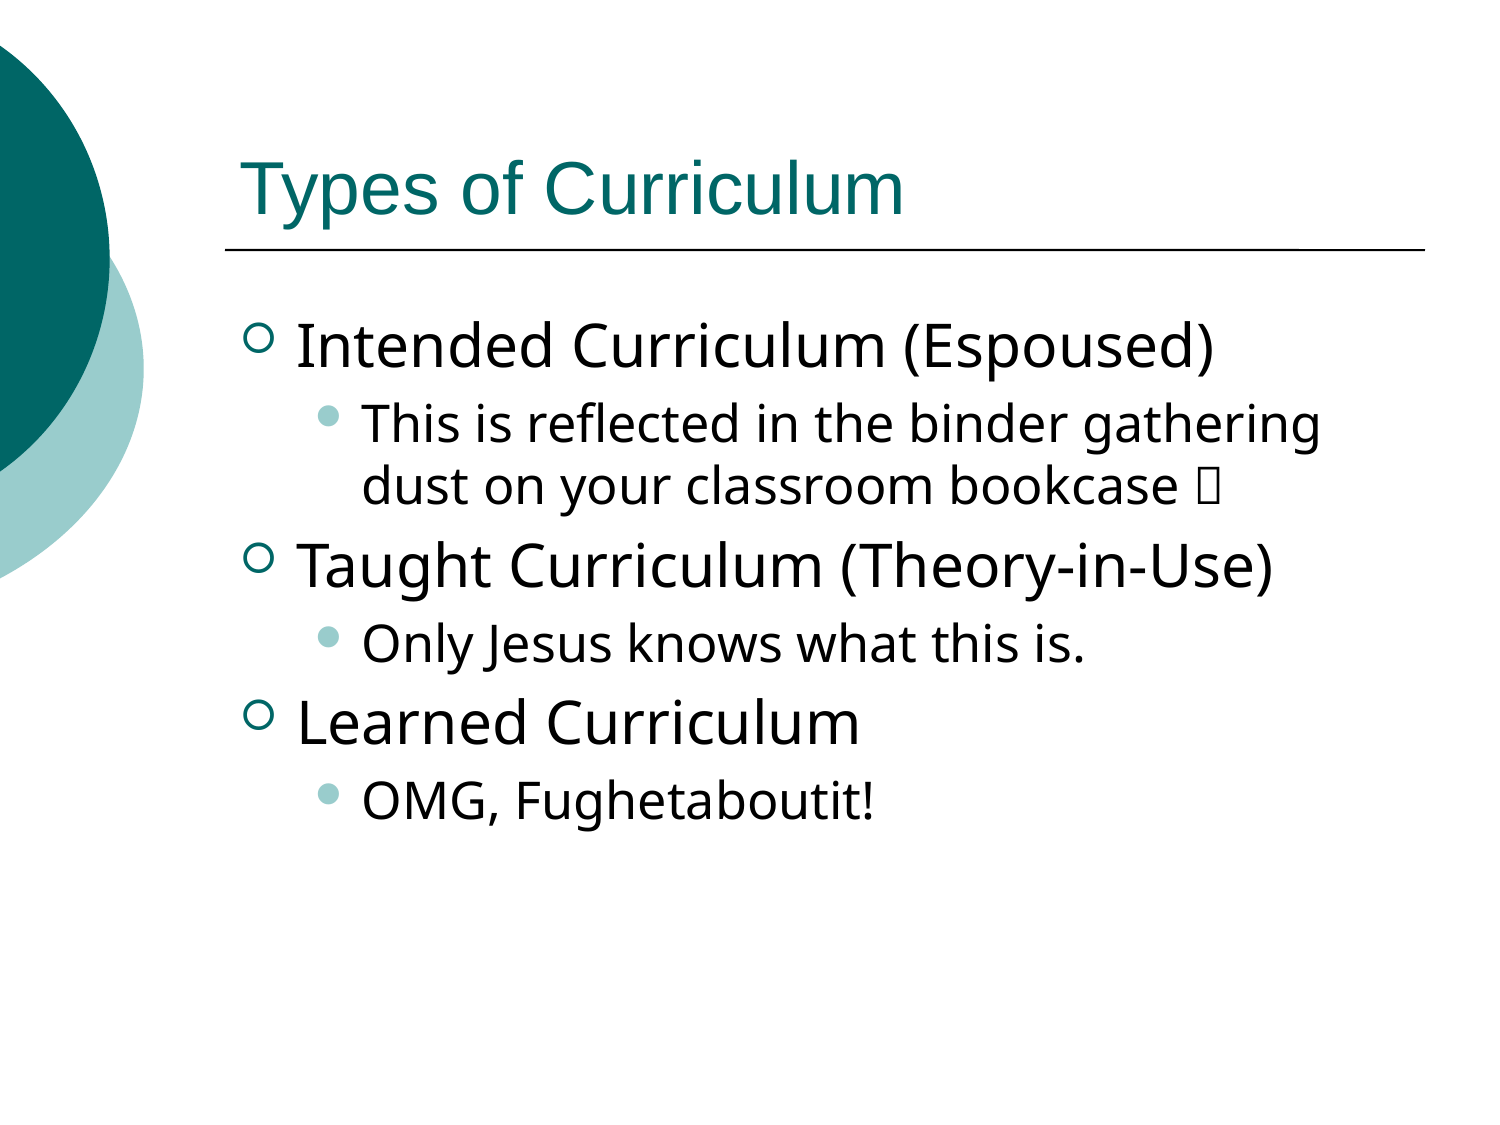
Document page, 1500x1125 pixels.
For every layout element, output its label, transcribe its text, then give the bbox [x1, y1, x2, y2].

list Intended Curriculum (Espoused) This is reflected in the binder gathering dust on your classroom bookcase  Taught Curriculum (Theory-in-Use) Only Jesus knows what this is. Learned Curriculum OMG, Fughetaboutit! [224, 299, 1425, 975]
title Types of Curriculum [224, 49, 1425, 238]
